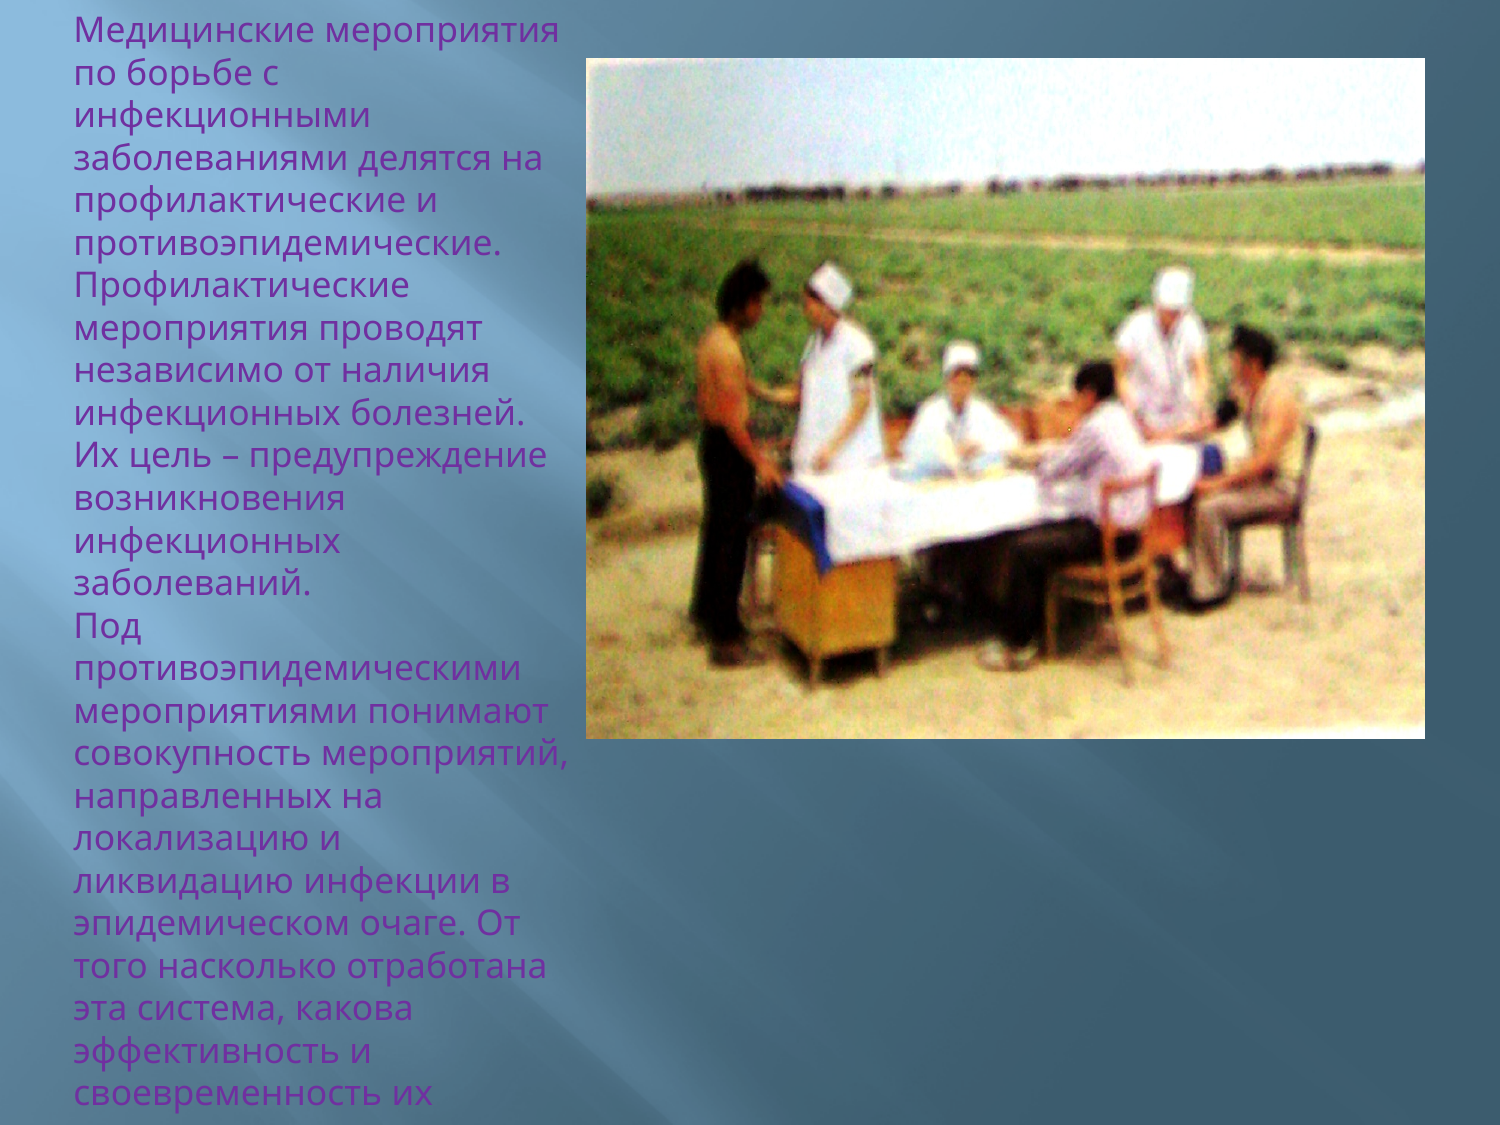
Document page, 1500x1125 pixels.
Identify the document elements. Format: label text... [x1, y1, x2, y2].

list Медицинские мероприятия по борьбе с инфекционными заболеваниями делятся на профилактические и противоэпидемические. Профилактические мероприятия проводят независимо от наличия инфекционных болезней. Их цель – предупреждение возникновения инфекционных заболеваний. Под противоэпидемическими мероприятиями понимают совокупность мероприятий, направленных на локализацию и ликвидацию инфекции в эпидемическом очаге. От того насколько отработана эта система, какова эффективность и своевременность их проведения, зависит результативность комплекса предпринятых мер борьбы, а следовательно, и уровень последующих заболеваний в очаге. [58, 0, 586, 755]
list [586, 58, 1426, 739]
